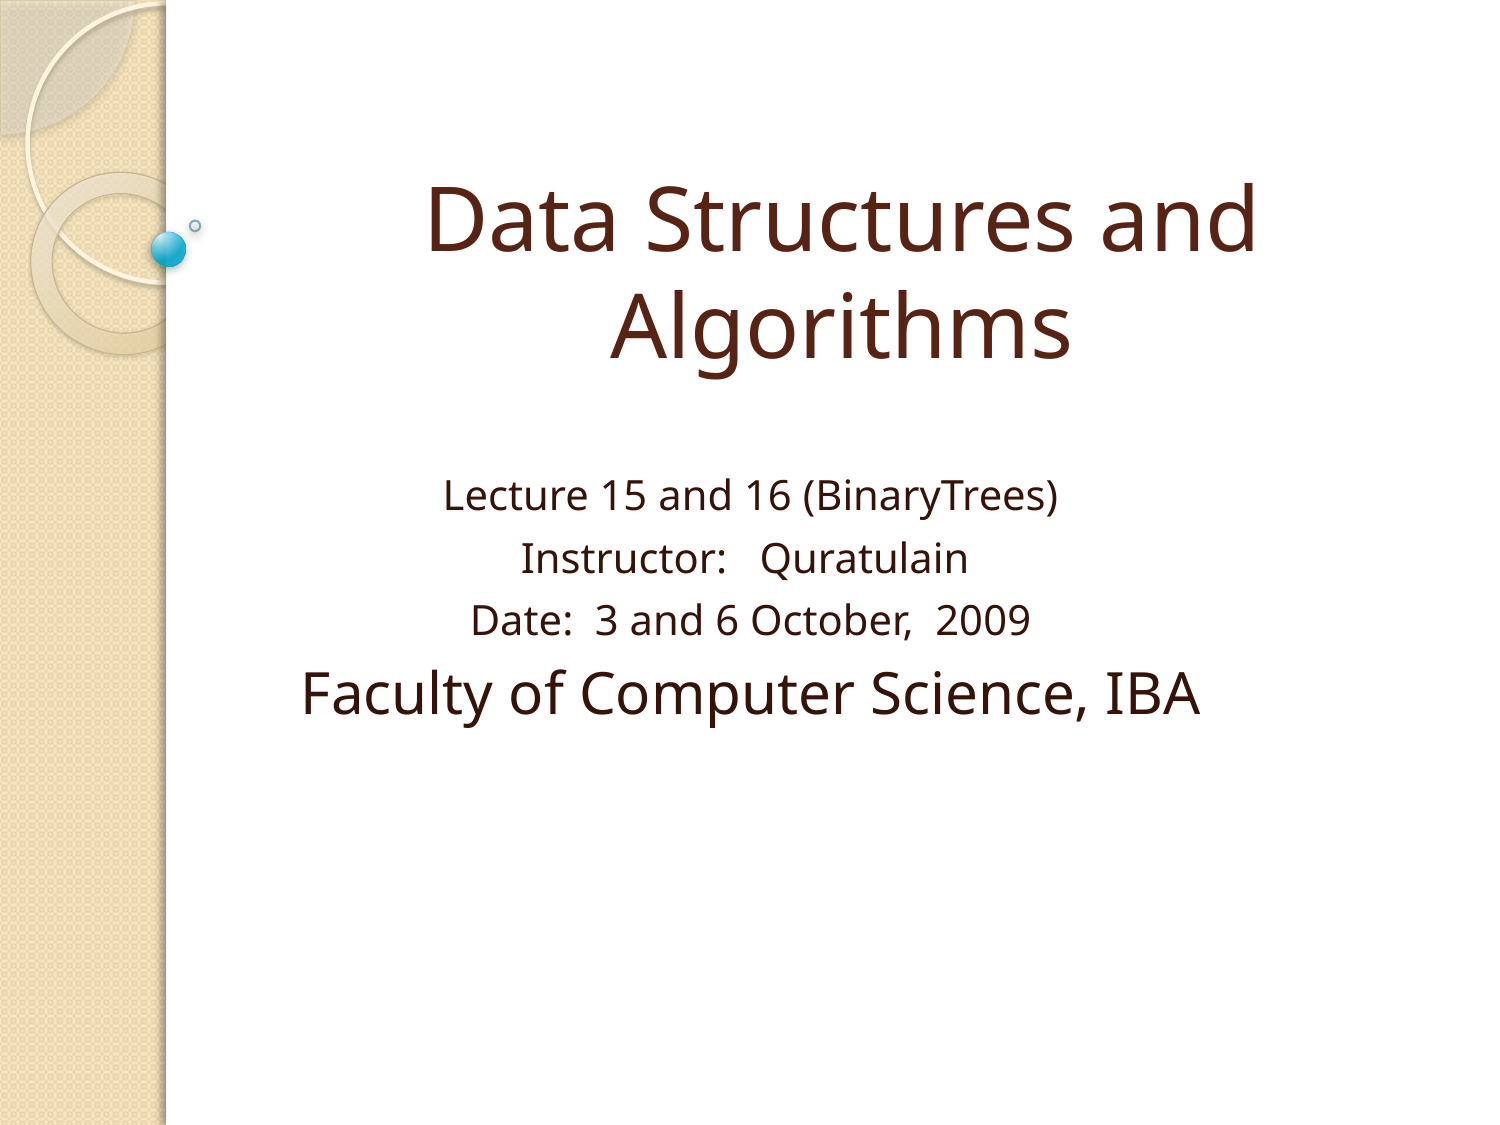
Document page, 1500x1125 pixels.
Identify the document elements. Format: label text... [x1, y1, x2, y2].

subtitle Lecture 15 and 16 (BinaryTrees) Instructor: Quratulain Date: 3 and 6 October, 2009 Faculty of Computer Science, IBA [245, 468, 1251, 856]
title Data Structures and Algorithms [234, 128, 1450, 492]
